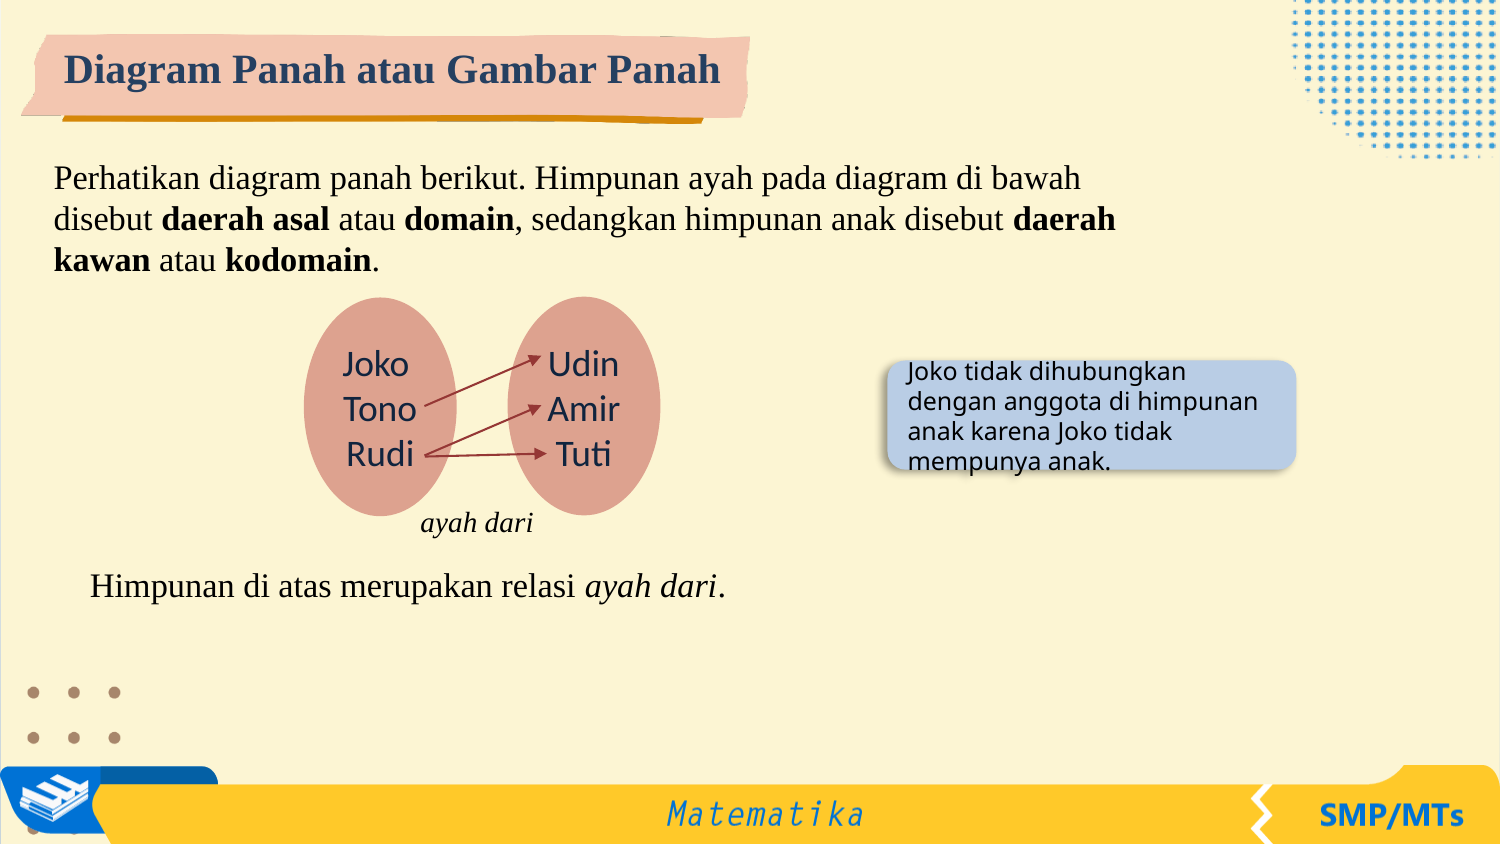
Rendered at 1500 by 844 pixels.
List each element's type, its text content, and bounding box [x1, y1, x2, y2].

picture [0, 0, 1500, 844]
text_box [19, 34, 766, 124]
text_box Perhatikan diagram panah berikut. Himpunan ayah pada diagram di bawah disebut daerah asal atau domain, sedangkan himpunan anak disebut daerah kawan atau kodomain. [38, 147, 1196, 327]
text_box Himpunan di atas merupakan relasi ayah dari. [74, 555, 803, 653]
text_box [303, 296, 661, 547]
text_box Joko tidak dihubungkan dengan anggota di himpunan anak karena Joko tidak mempunya anak. [885, 358, 1299, 472]
